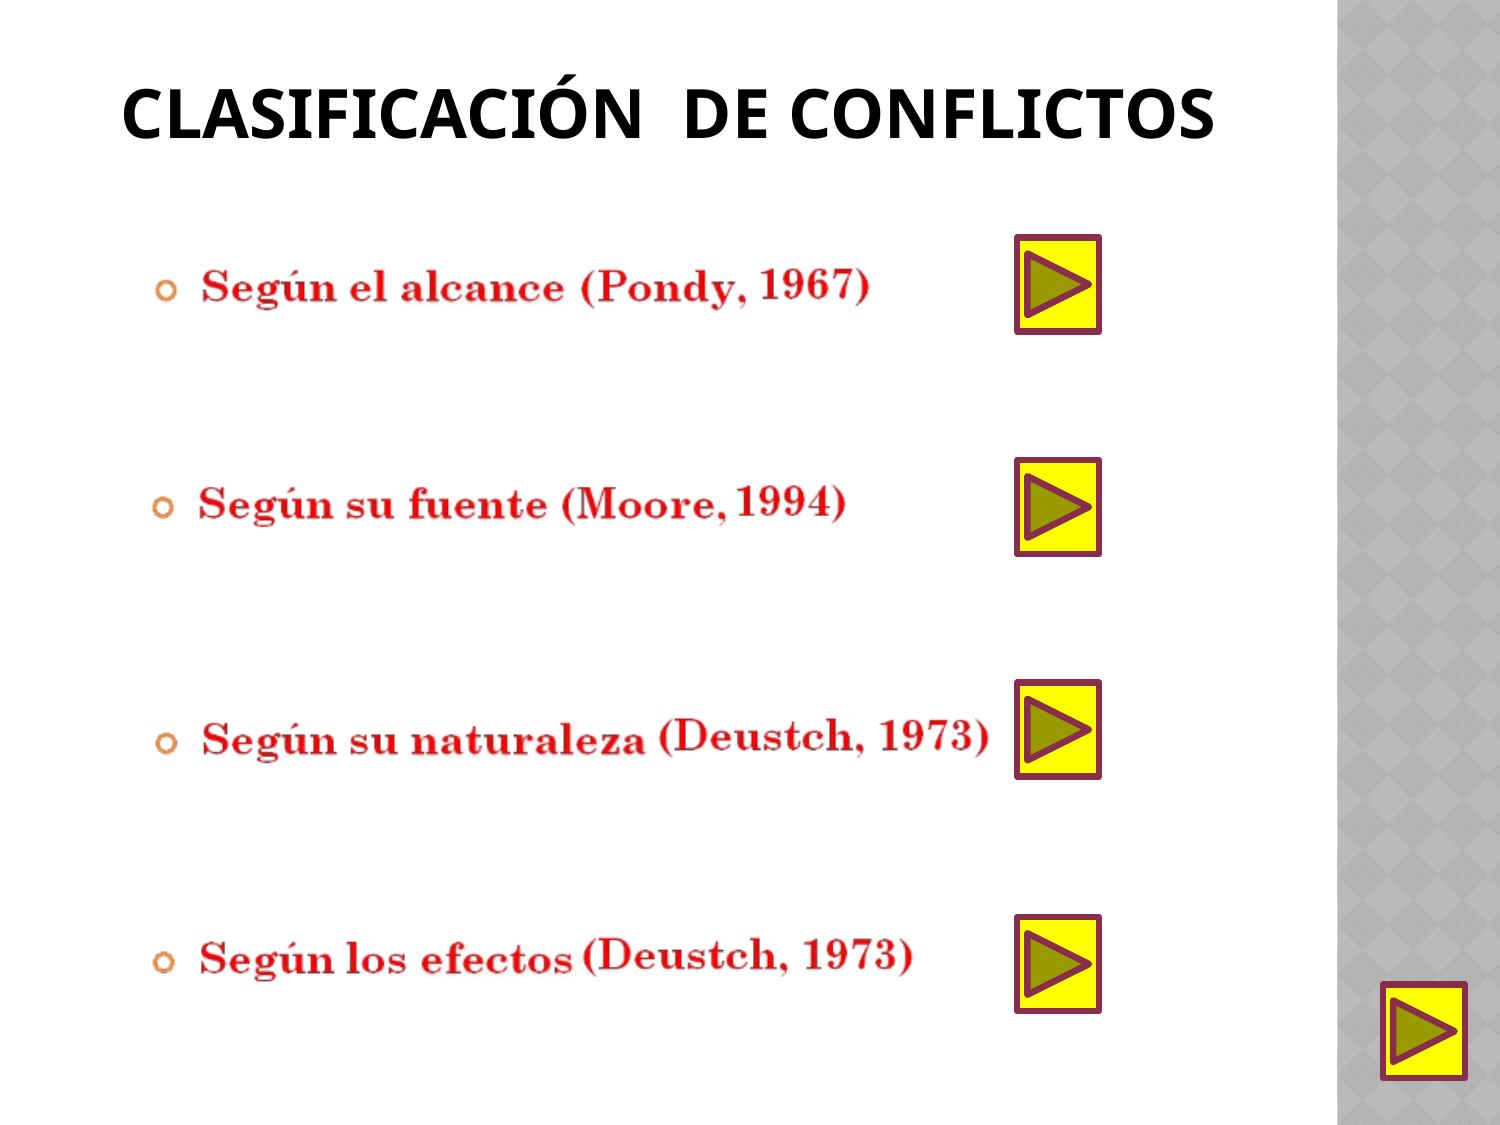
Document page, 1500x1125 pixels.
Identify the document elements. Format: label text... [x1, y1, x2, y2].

picture [149, 930, 921, 988]
text_box [1014, 234, 1102, 335]
text_box [1380, 981, 1468, 1081]
picture [149, 250, 885, 320]
picture [140, 714, 995, 766]
text_box [1014, 457, 1102, 557]
text_box [1014, 914, 1102, 1014]
picture [149, 469, 852, 543]
text_box [1014, 679, 1102, 780]
title CLASIFICACIÓN DE CONFLICTOS [75, 52, 1263, 153]
